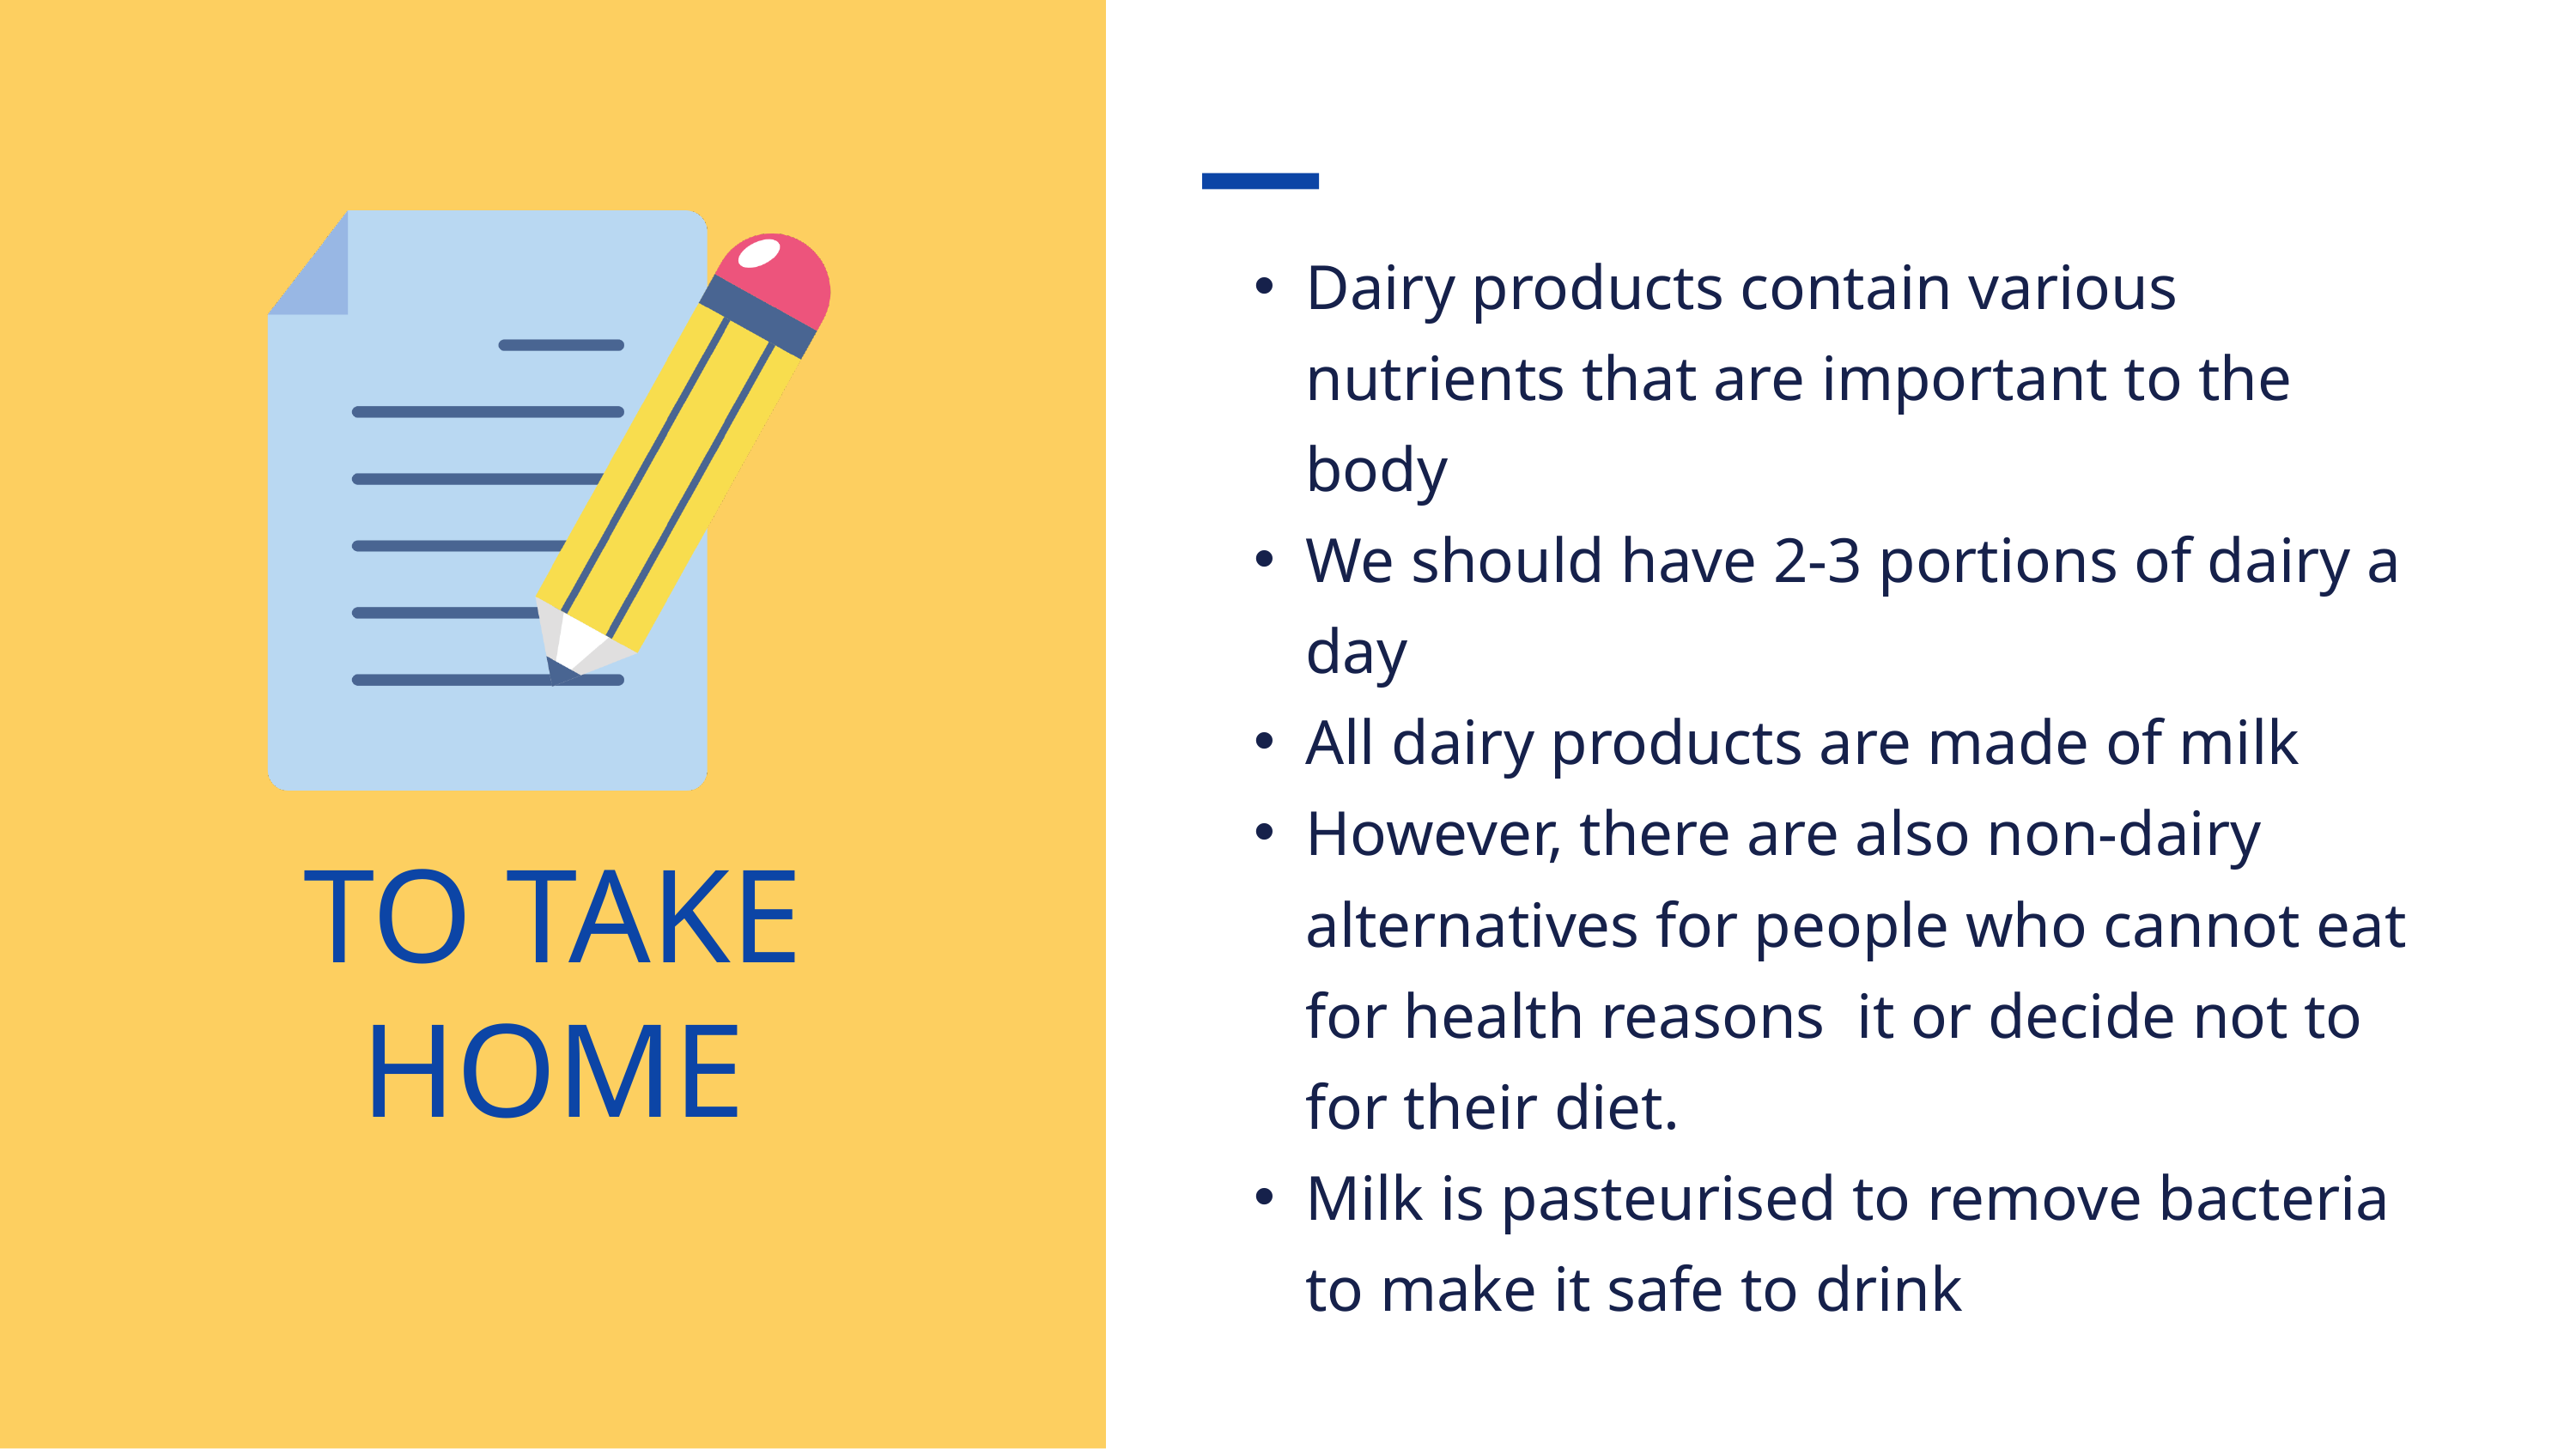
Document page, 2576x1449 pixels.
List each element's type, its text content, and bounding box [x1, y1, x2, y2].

text_box TO TAKE HOME [171, 833, 935, 1143]
text_box [0, 0, 1106, 1449]
picture [267, 210, 839, 791]
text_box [1201, 173, 2432, 1316]
